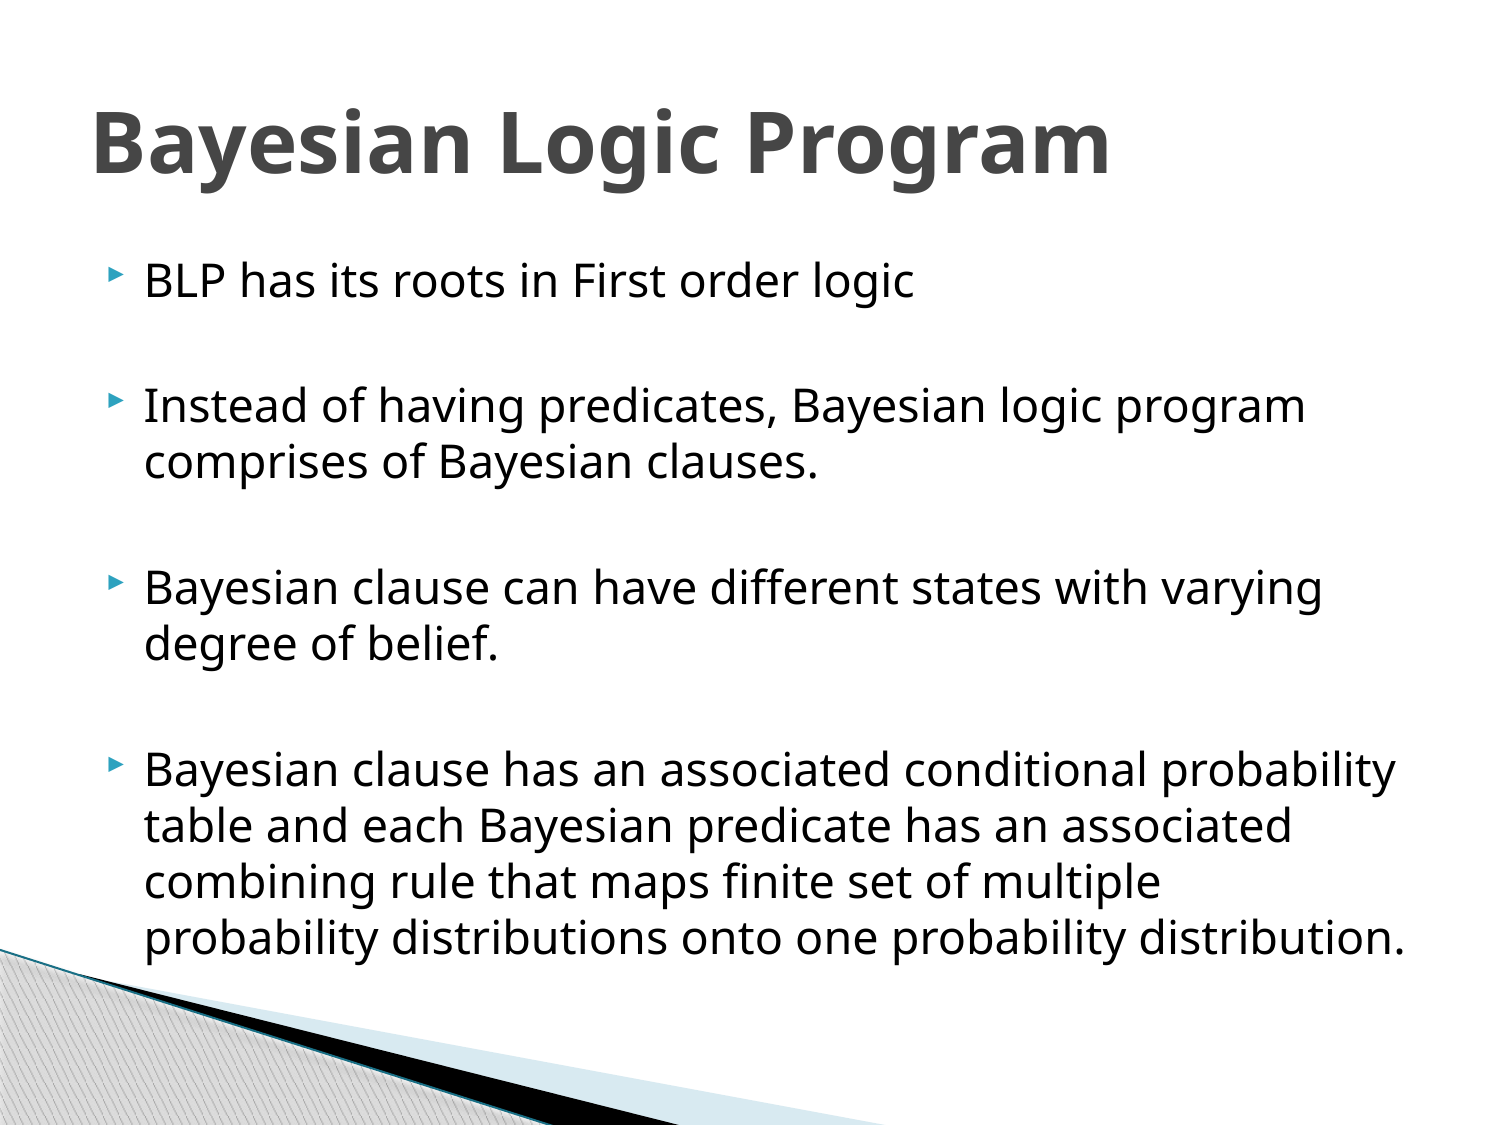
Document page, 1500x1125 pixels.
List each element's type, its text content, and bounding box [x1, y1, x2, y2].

title Bayesian Logic Program [75, 45, 1425, 233]
list BLP has its roots in First order logic Instead of having predicates, Bayesian logic program comprises of Bayesian clauses. Bayesian clause can have different states with varying degree of belief. Bayesian clause has an associated conditional probability table and each Bayesian predicate has an associated combining rule that maps finite set of multiple probability distributions onto one probability distribution. [75, 243, 1425, 986]
